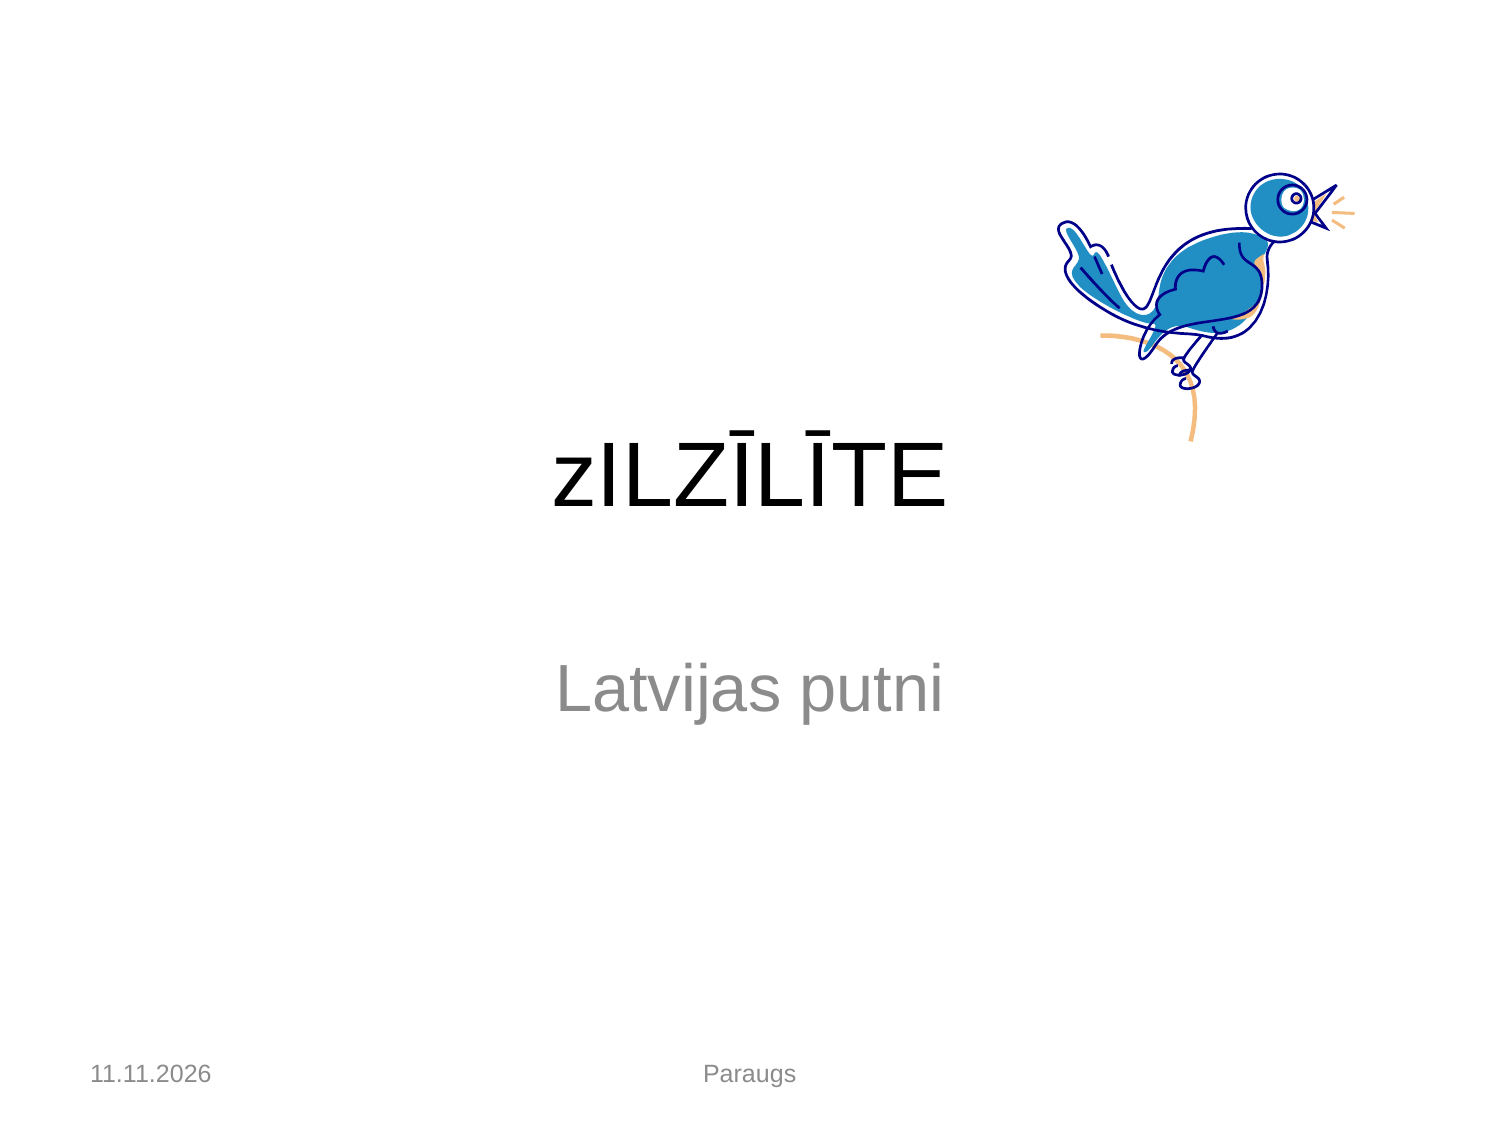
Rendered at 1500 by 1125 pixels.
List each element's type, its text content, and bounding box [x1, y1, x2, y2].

picture [1056, 172, 1355, 443]
title zILZĪLĪTE [112, 349, 1388, 591]
subtitle Latvijas putni [224, 637, 1276, 926]
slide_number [75, 1042, 425, 1103]
footer Paraugs [512, 1042, 988, 1103]
